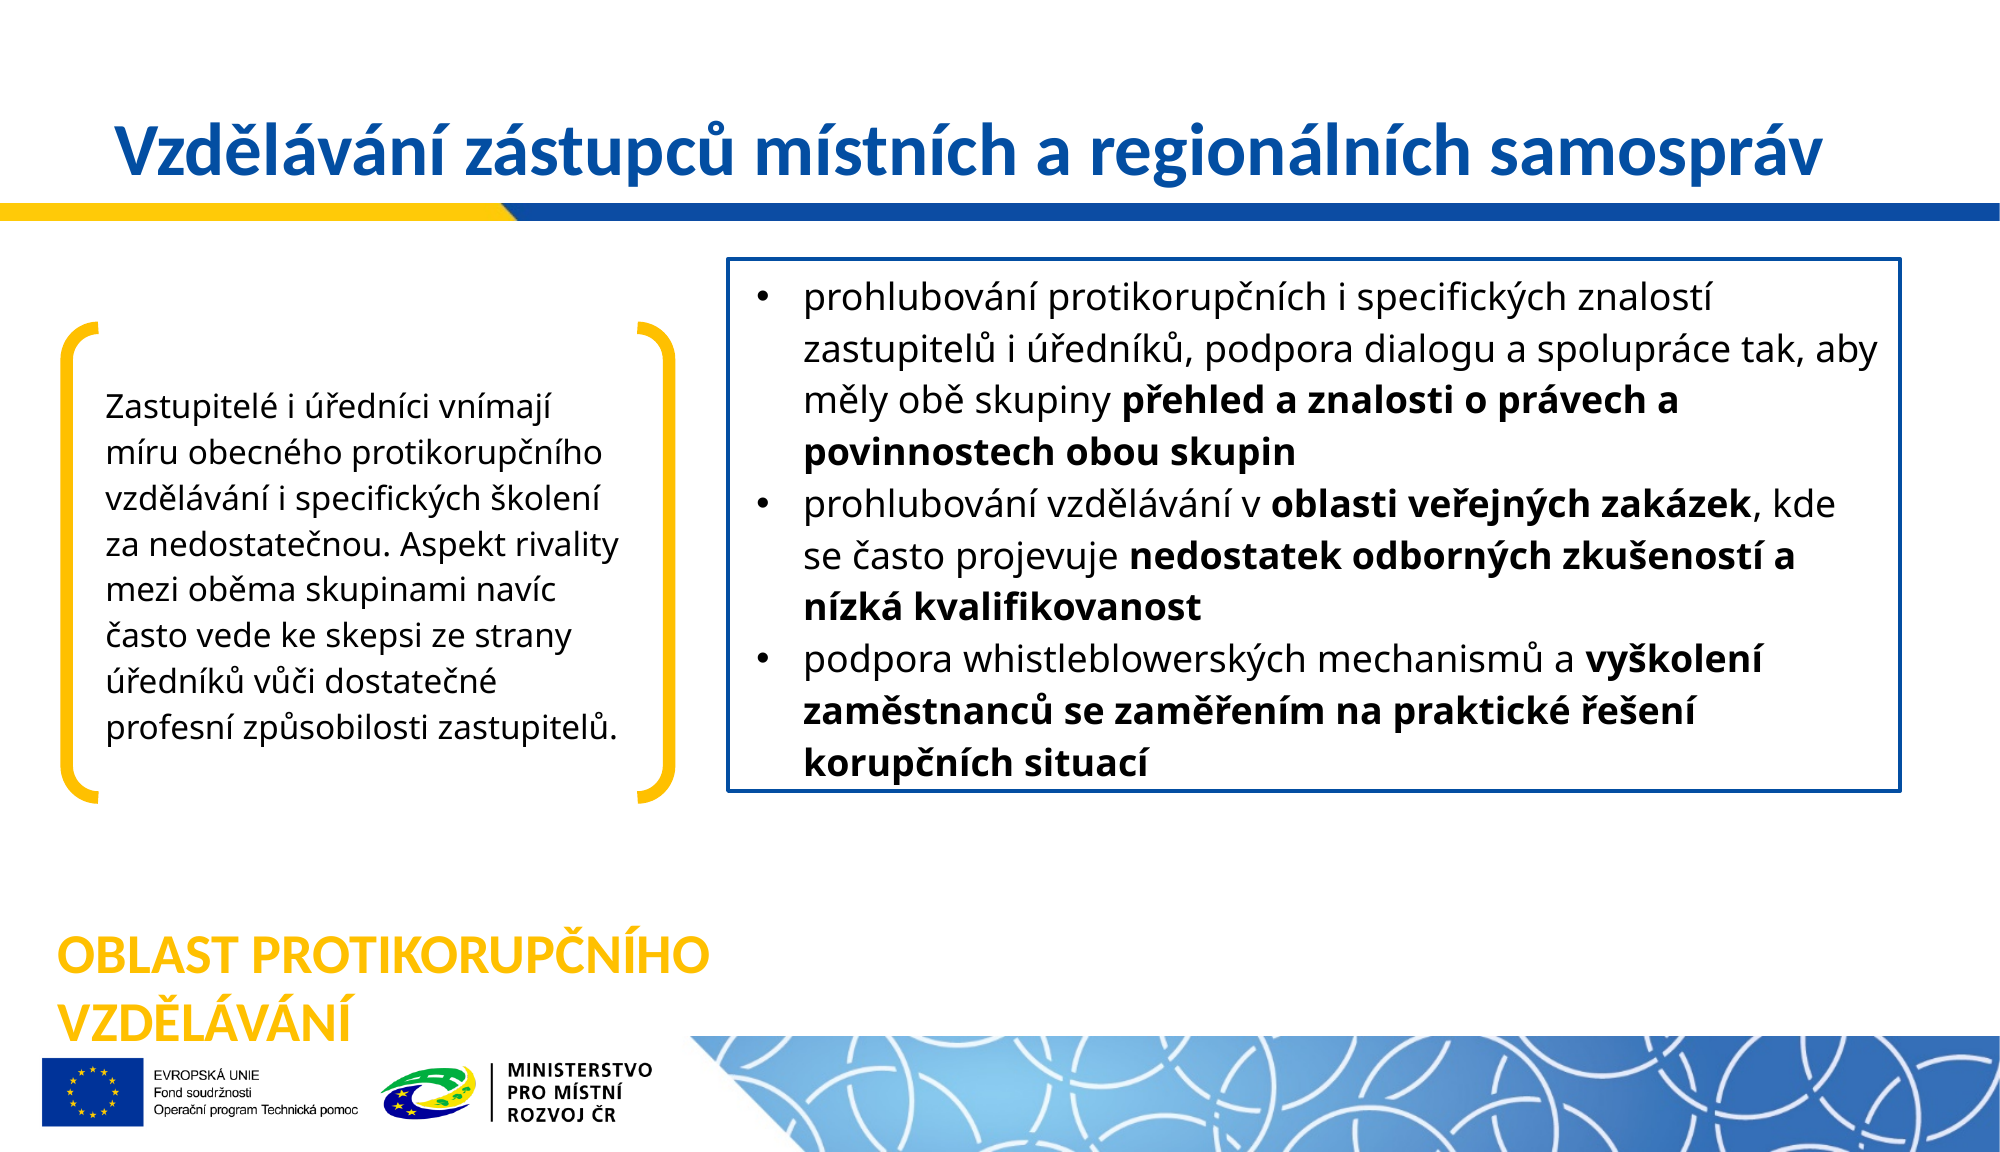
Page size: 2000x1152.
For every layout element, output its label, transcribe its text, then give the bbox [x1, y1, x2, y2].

picture [680, 1036, 2000, 1152]
picture [0, 203, 2000, 221]
text_box Zastupitelé i úředníci vnímají míru obecného protikorupčního vzdělávání i specifických školení za nedostatečnou. Aspekt rivality mezi oběma skupinami navíc často vede ke skepsi ze strany úředníků vůči dostatečné profesní způsobilosti zastupitelů. [64, 325, 672, 800]
title Vzdělávání zástupců místních a regionálních samospráv [99, 46, 1900, 198]
text_box OBLAST PROTIKORUPČNÍHO VZDĚLÁVÁNÍ [43, 910, 823, 1063]
text_box prohlubování protikorupčních i specifických znalostí zastupitelů i úředníků, podpora dialogu a spolupráce tak, aby měly obě skupiny přehled a znalosti o právech a povinnostech obou skupin prohlubování vzdělávání v oblasti veřejných zakázek, kde se často projevuje nedostatek odborných zkušeností a nízká kvalifikovanost podpora whistleblowerských mechanismů a vyškolení zaměstnanců se zaměřením na praktické řešení korupčních situací [726, 257, 1902, 793]
picture [19, 1035, 674, 1149]
